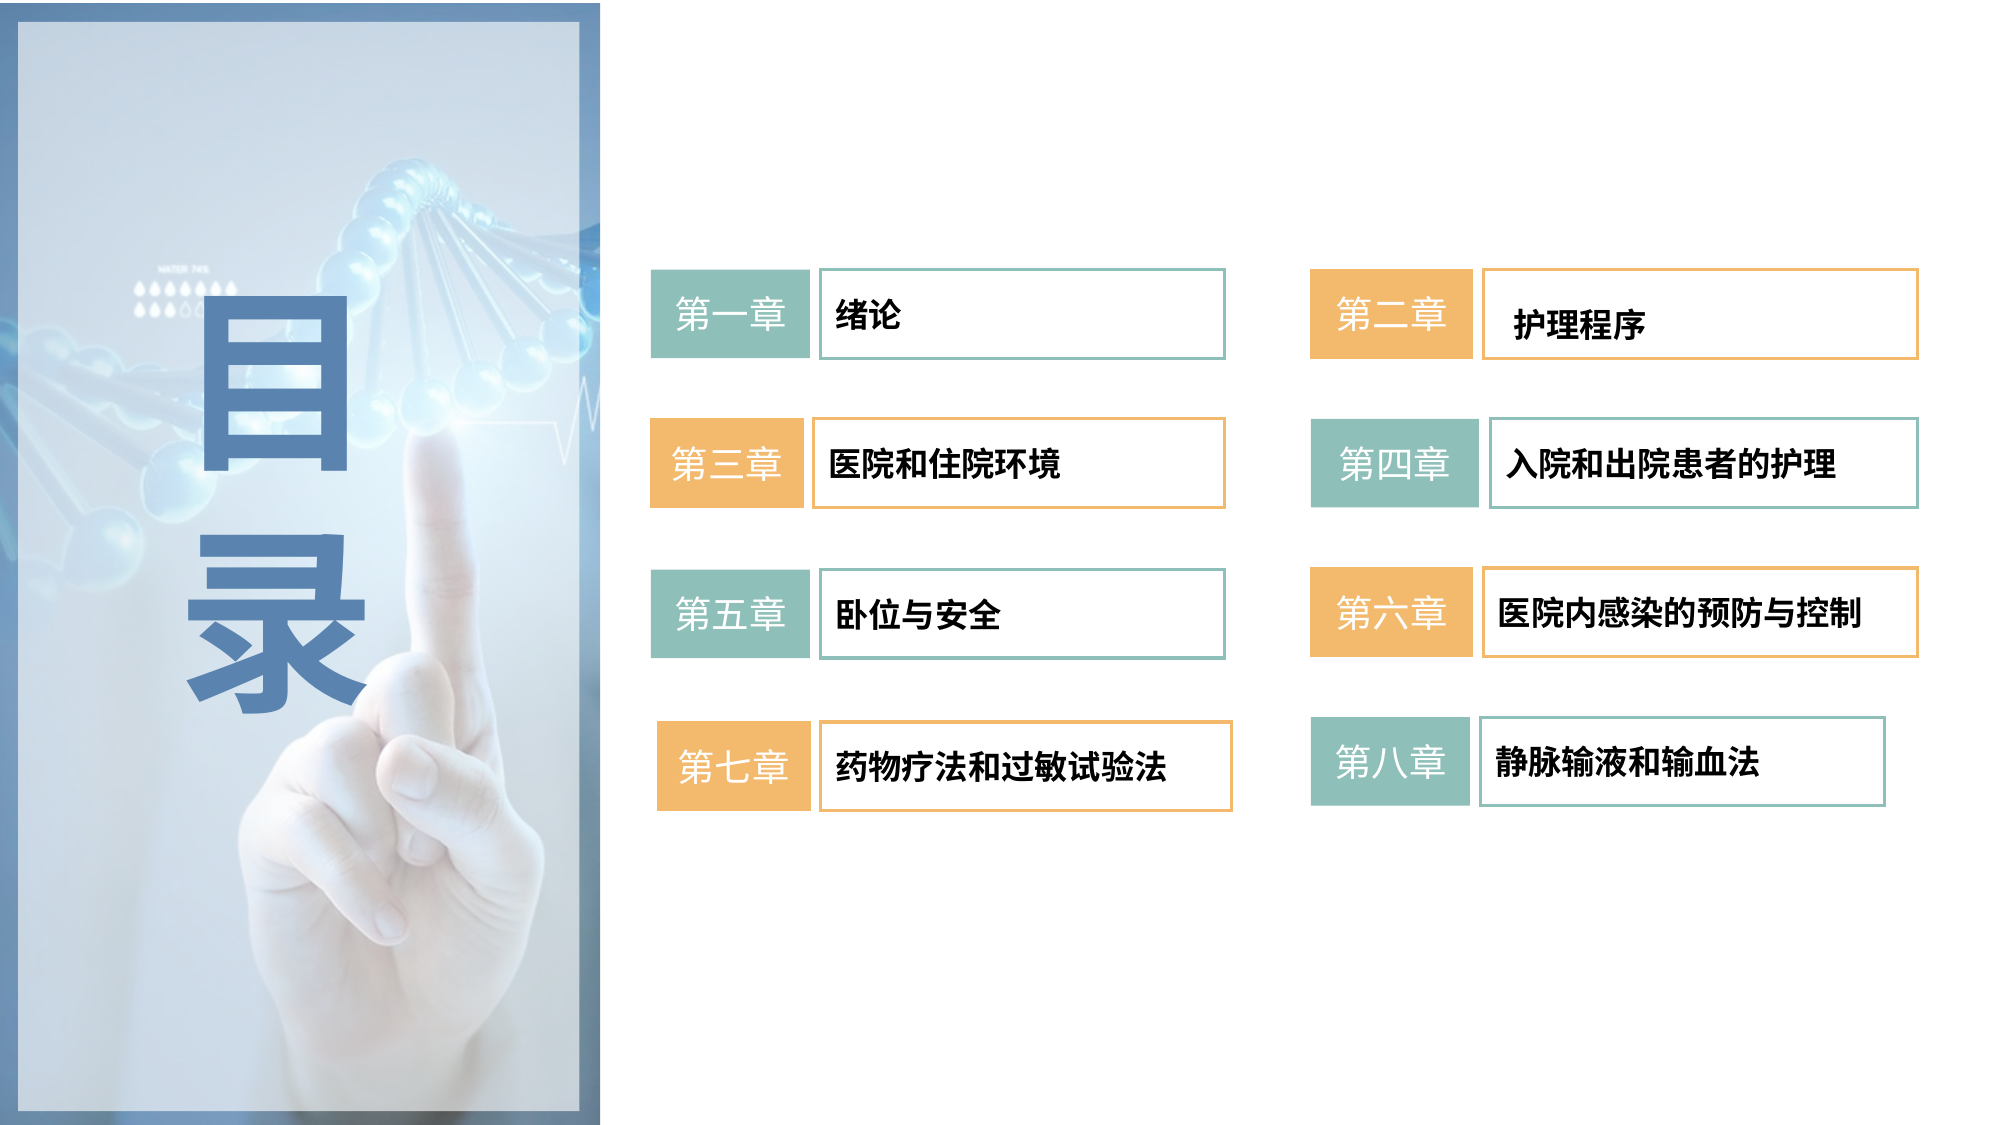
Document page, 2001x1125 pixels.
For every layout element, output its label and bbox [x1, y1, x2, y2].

text_box [1310, 717, 1885, 806]
text_box [1310, 568, 1918, 657]
text_box [1310, 418, 1918, 508]
picture [0, 3, 601, 1125]
text_box [650, 569, 1225, 659]
text_box [1310, 269, 1918, 359]
text_box [650, 269, 1225, 359]
text_box [650, 418, 1225, 508]
text_box [657, 721, 1232, 811]
